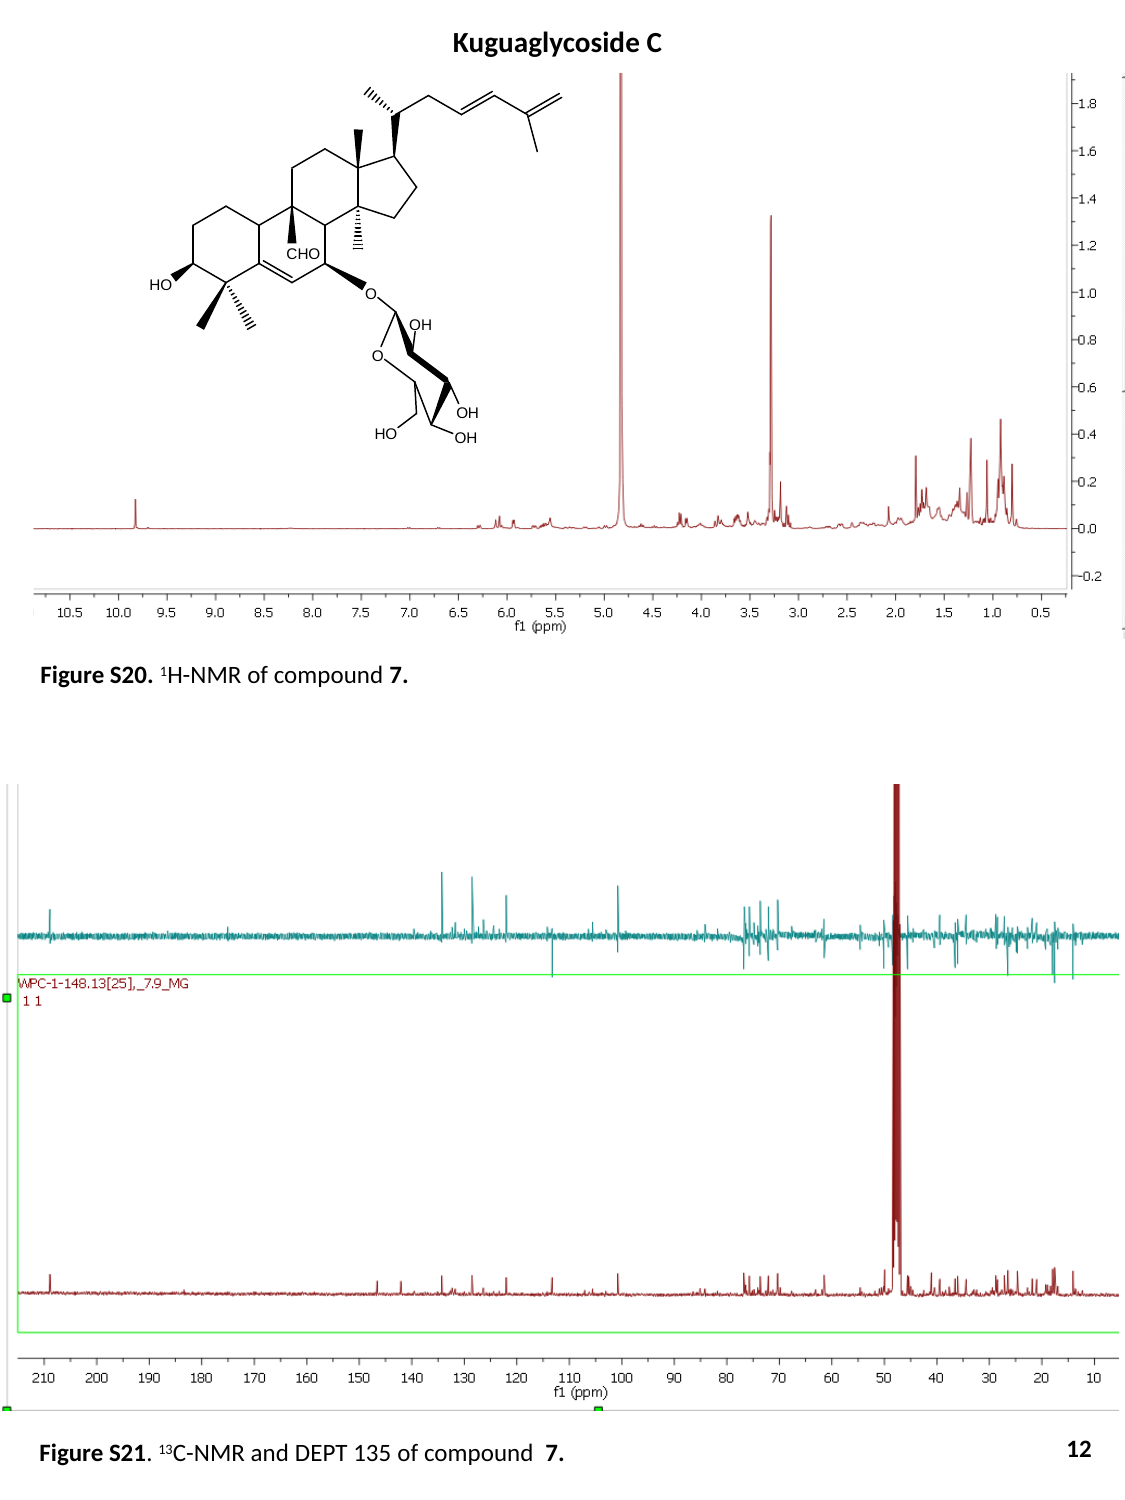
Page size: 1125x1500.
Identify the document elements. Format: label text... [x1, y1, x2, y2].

text_box Figure S20. 1H-NMR of compound 7. [25, 651, 447, 696]
text_box Kuguaglycoside C [438, 15, 686, 66]
picture [0, 784, 1119, 1411]
text_box Figure S21. 13C-NMR and DEPT 135 of compound 7. [24, 1429, 926, 1474]
picture [33, 73, 1125, 639]
slide_number 12 [853, 1411, 1107, 1488]
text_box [147, 84, 567, 446]
